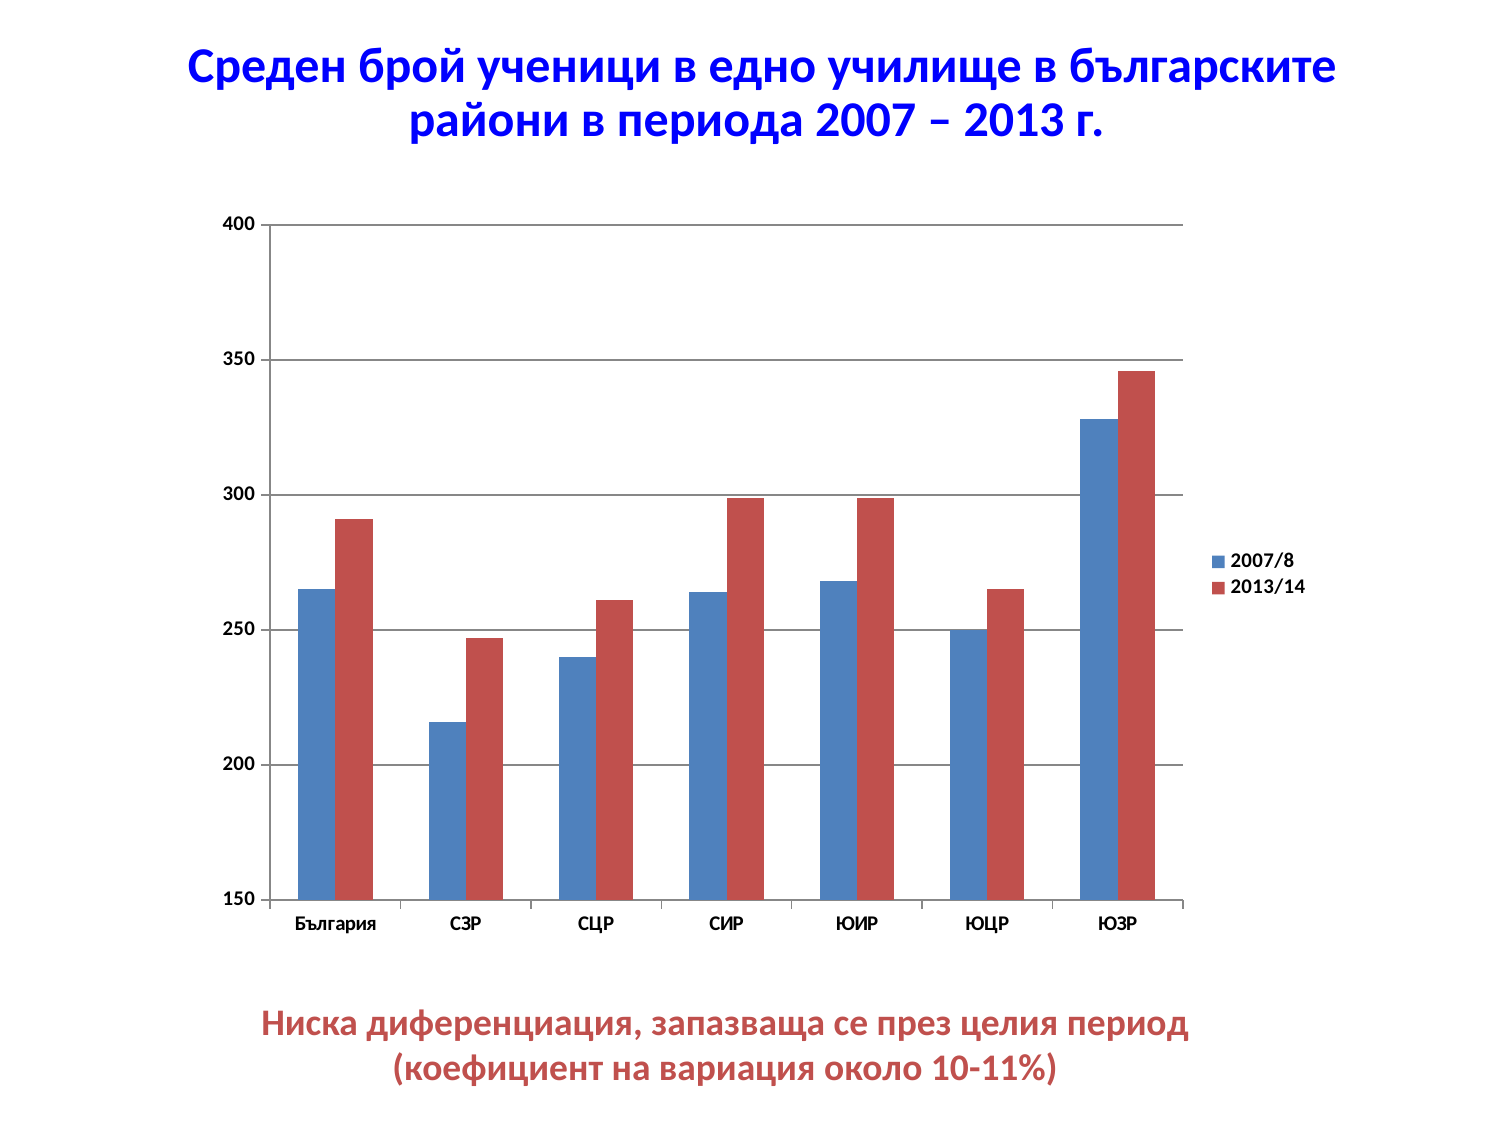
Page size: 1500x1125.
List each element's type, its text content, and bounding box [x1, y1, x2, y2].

text_box Ниска диференциация, запазваща се през целия период (коефициент на вариация около 10-11%) [246, 990, 1213, 1095]
chart [199, 199, 1326, 951]
title Среден брой ученици в едно училище в българските райони в периода 2007 – 2013 г. [87, 0, 1438, 188]
